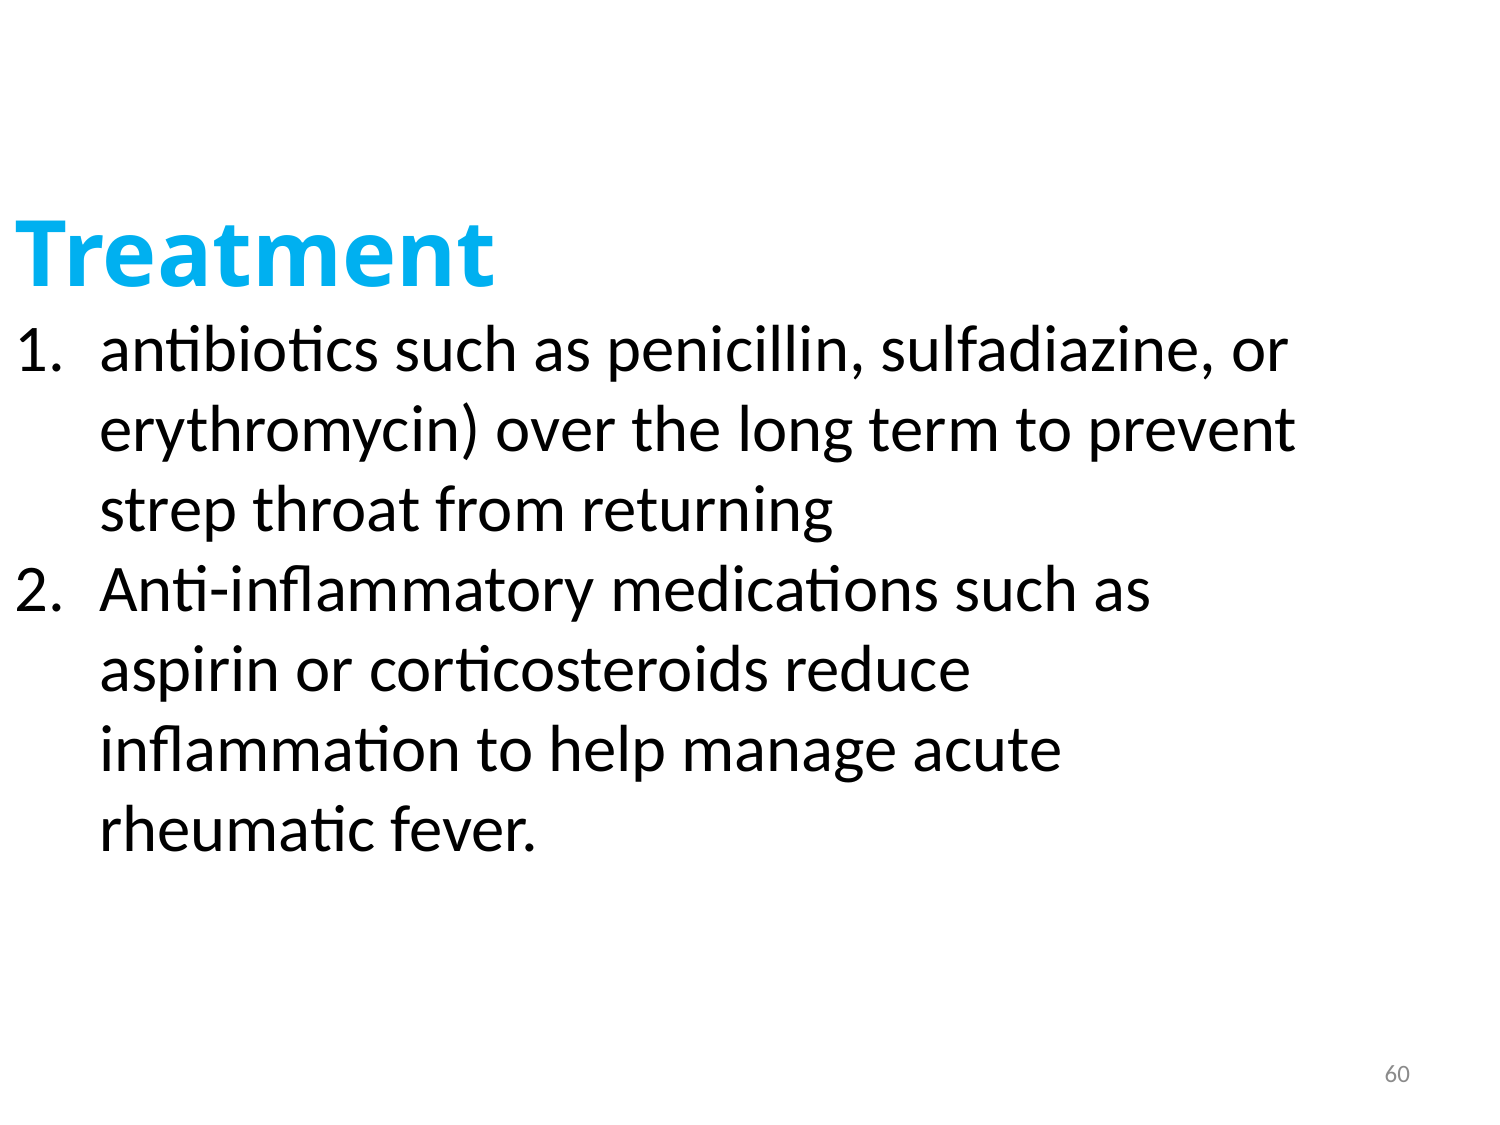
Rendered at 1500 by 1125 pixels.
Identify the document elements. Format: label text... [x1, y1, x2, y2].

text_box Treatment antibiotics such as penicillin, sulfadiazine, or erythromycin) over the long term to prevent strep throat from returning Anti-inflammatory medications such as aspirin or corticosteroids reduce inflammation to help manage acute rheumatic fever. [0, 187, 1350, 952]
slide_number 60 [1074, 1042, 1425, 1103]
